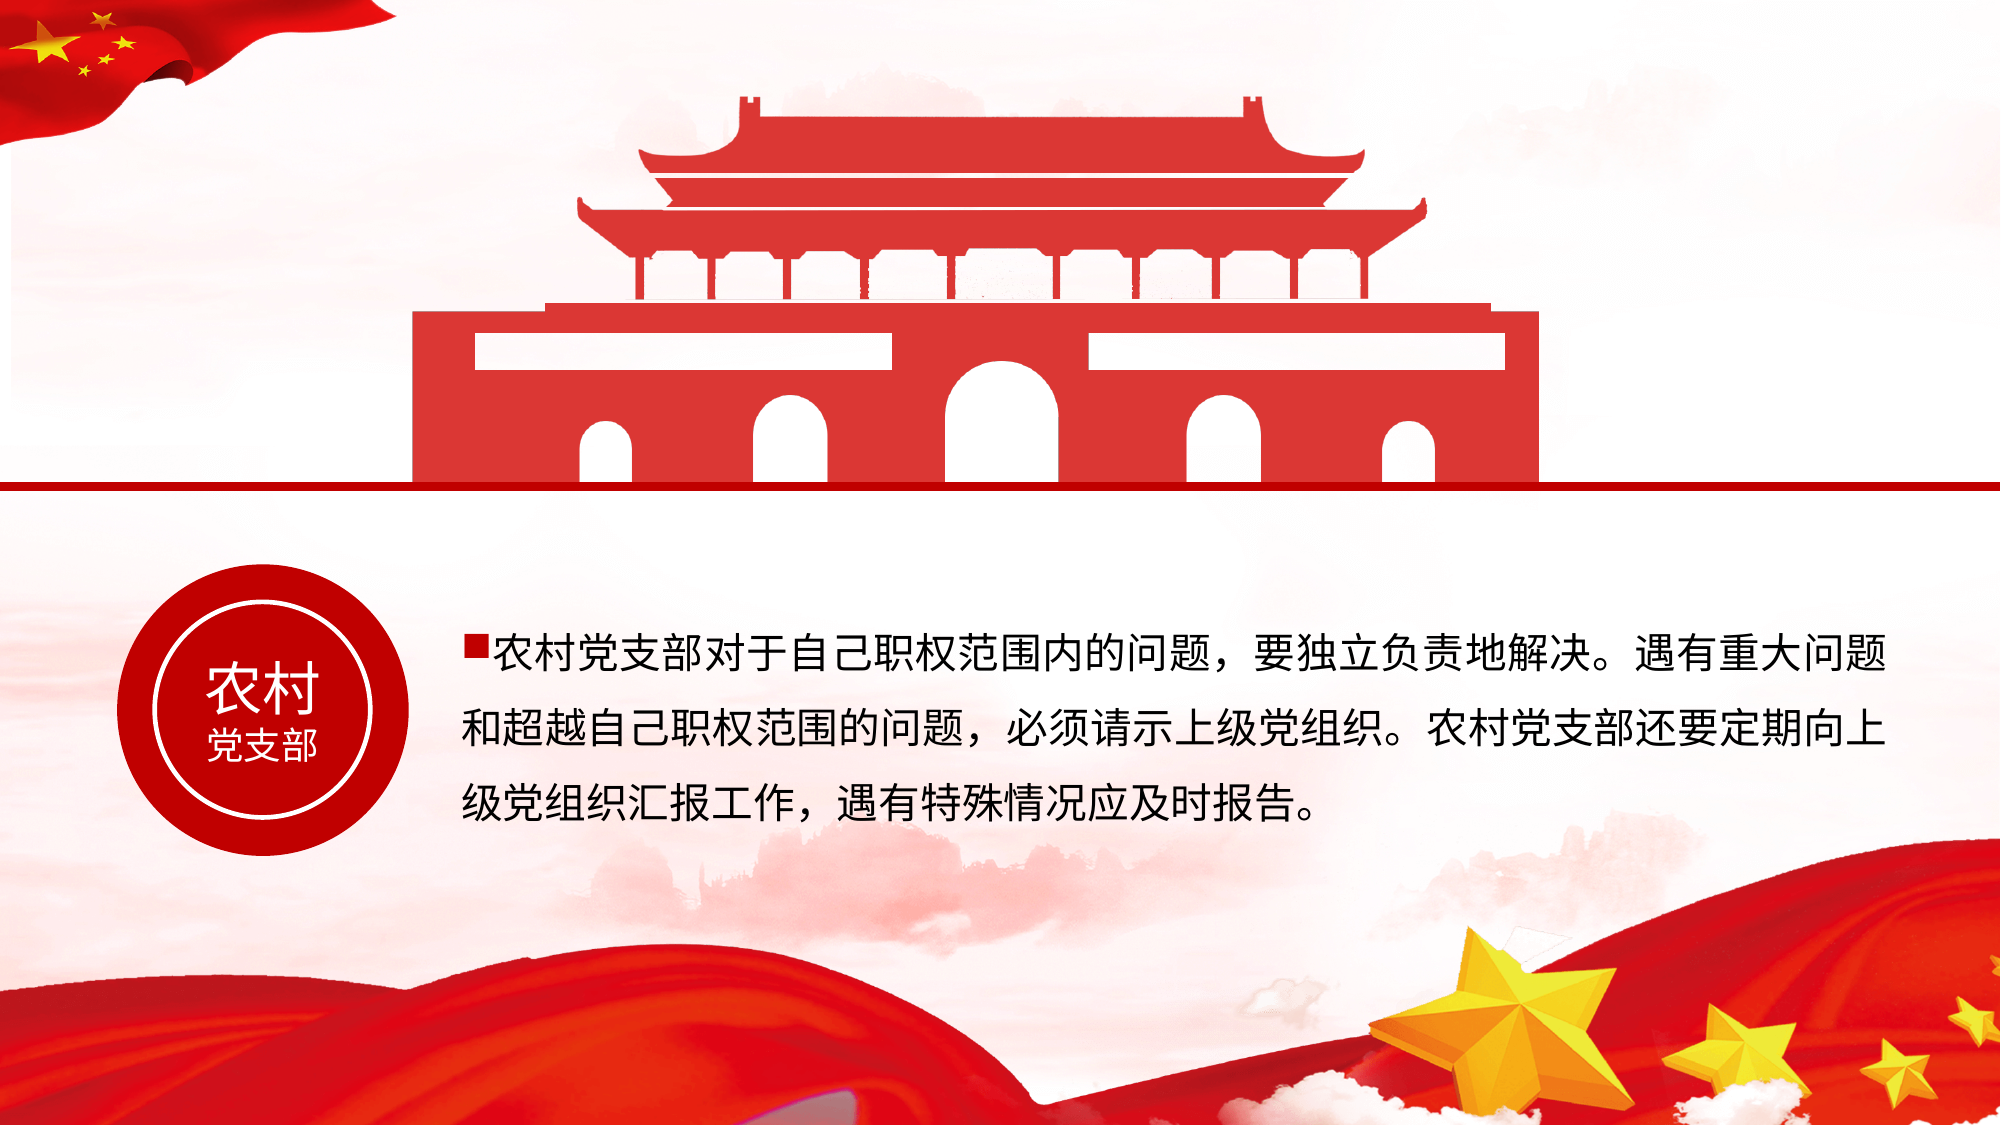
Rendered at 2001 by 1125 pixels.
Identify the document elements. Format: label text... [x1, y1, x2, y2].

picture [0, 0, 2001, 1125]
text_box 农村党支部对于自己职权范围内的问题，要独立负责地解决。遇有重大问题和超越自己职权范围的问题，必须请示上级党组织。农村党支部还要定期向上级党组织汇报工作，遇有特殊情况应及时报告。 [446, 594, 1902, 834]
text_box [117, 564, 409, 856]
